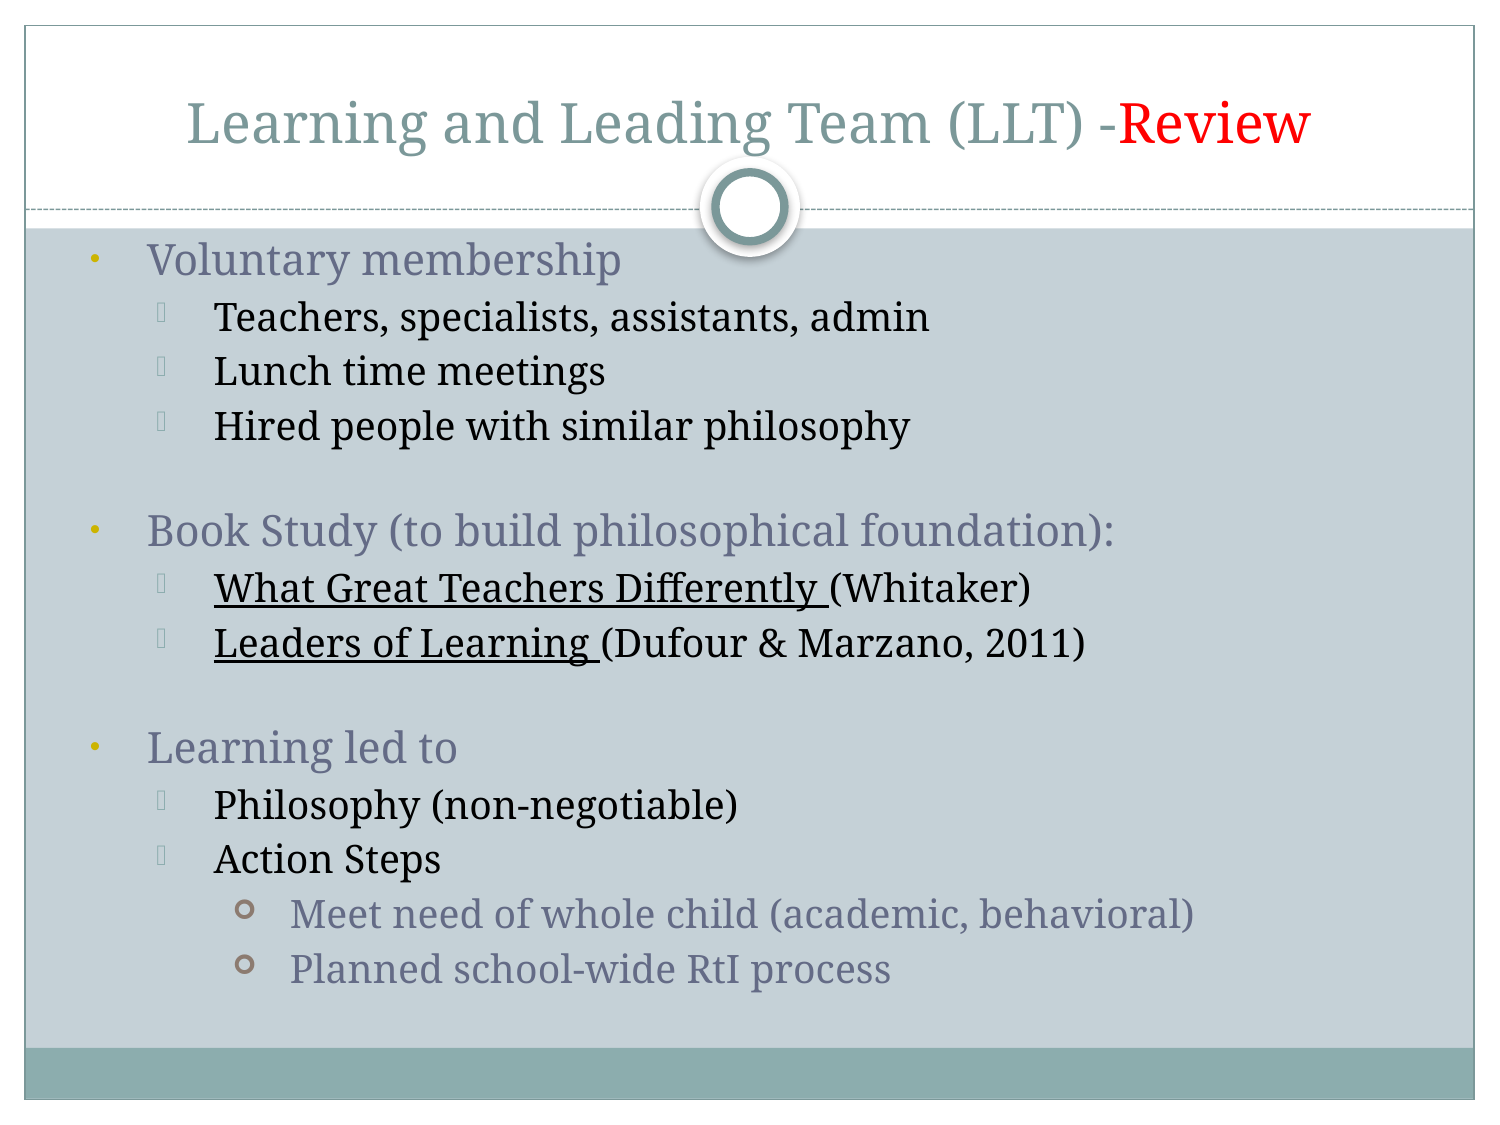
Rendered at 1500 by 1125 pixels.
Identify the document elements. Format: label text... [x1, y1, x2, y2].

list Voluntary membership Teachers, specialists, assistants, admin Lunch time meetings Hired people with similar philosophy Book Study (to build philosophical foundation): What Great Teachers Differently (Whitaker) Leaders of Learning (Dufour & Marzano, 2011) Learning led to Philosophy (non-negotiable) Action Steps Meet need of whole child (academic, behavioral) Planned school-wide RtI process [75, 224, 1425, 1005]
title Learning and Leading Team (LLT) -Review [49, 37, 1450, 162]
